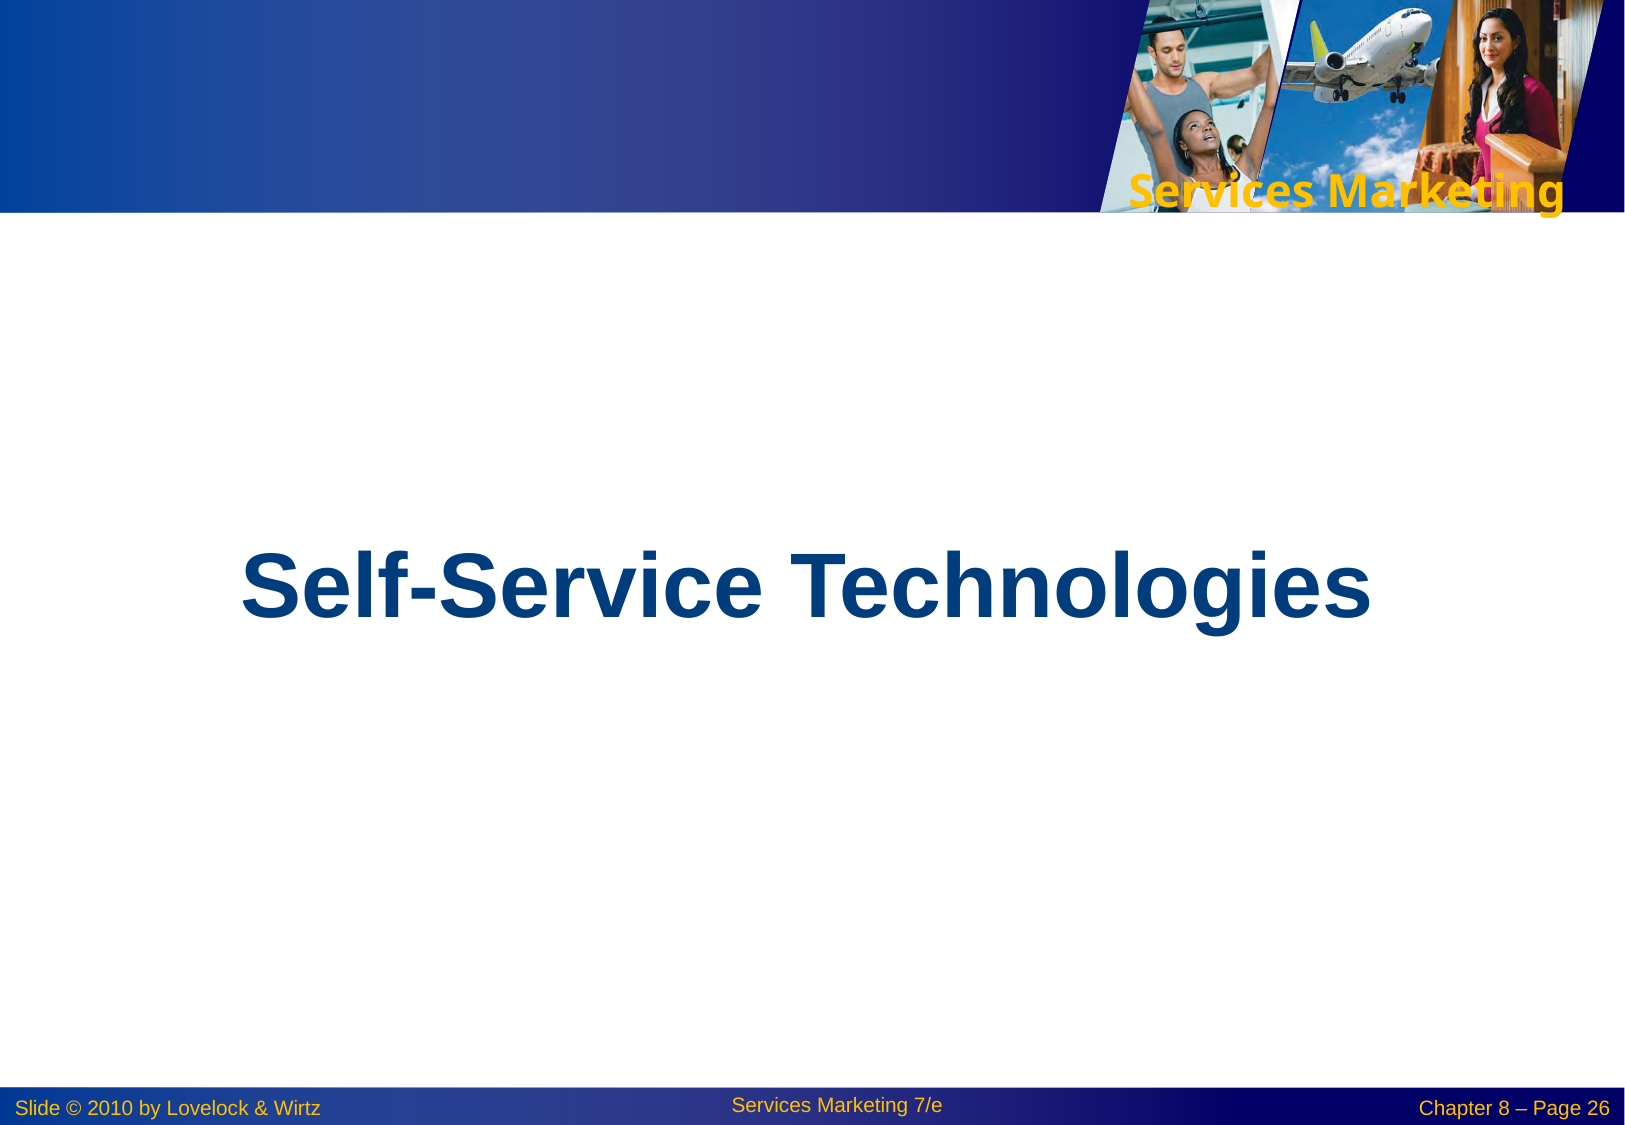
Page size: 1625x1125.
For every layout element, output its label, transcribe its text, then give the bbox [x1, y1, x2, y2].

picture [1162, 186, 1172, 192]
picture [1546, 187, 1556, 202]
picture [1100, 0, 1604, 213]
text_box Self-Service Technologies [115, 410, 1500, 740]
